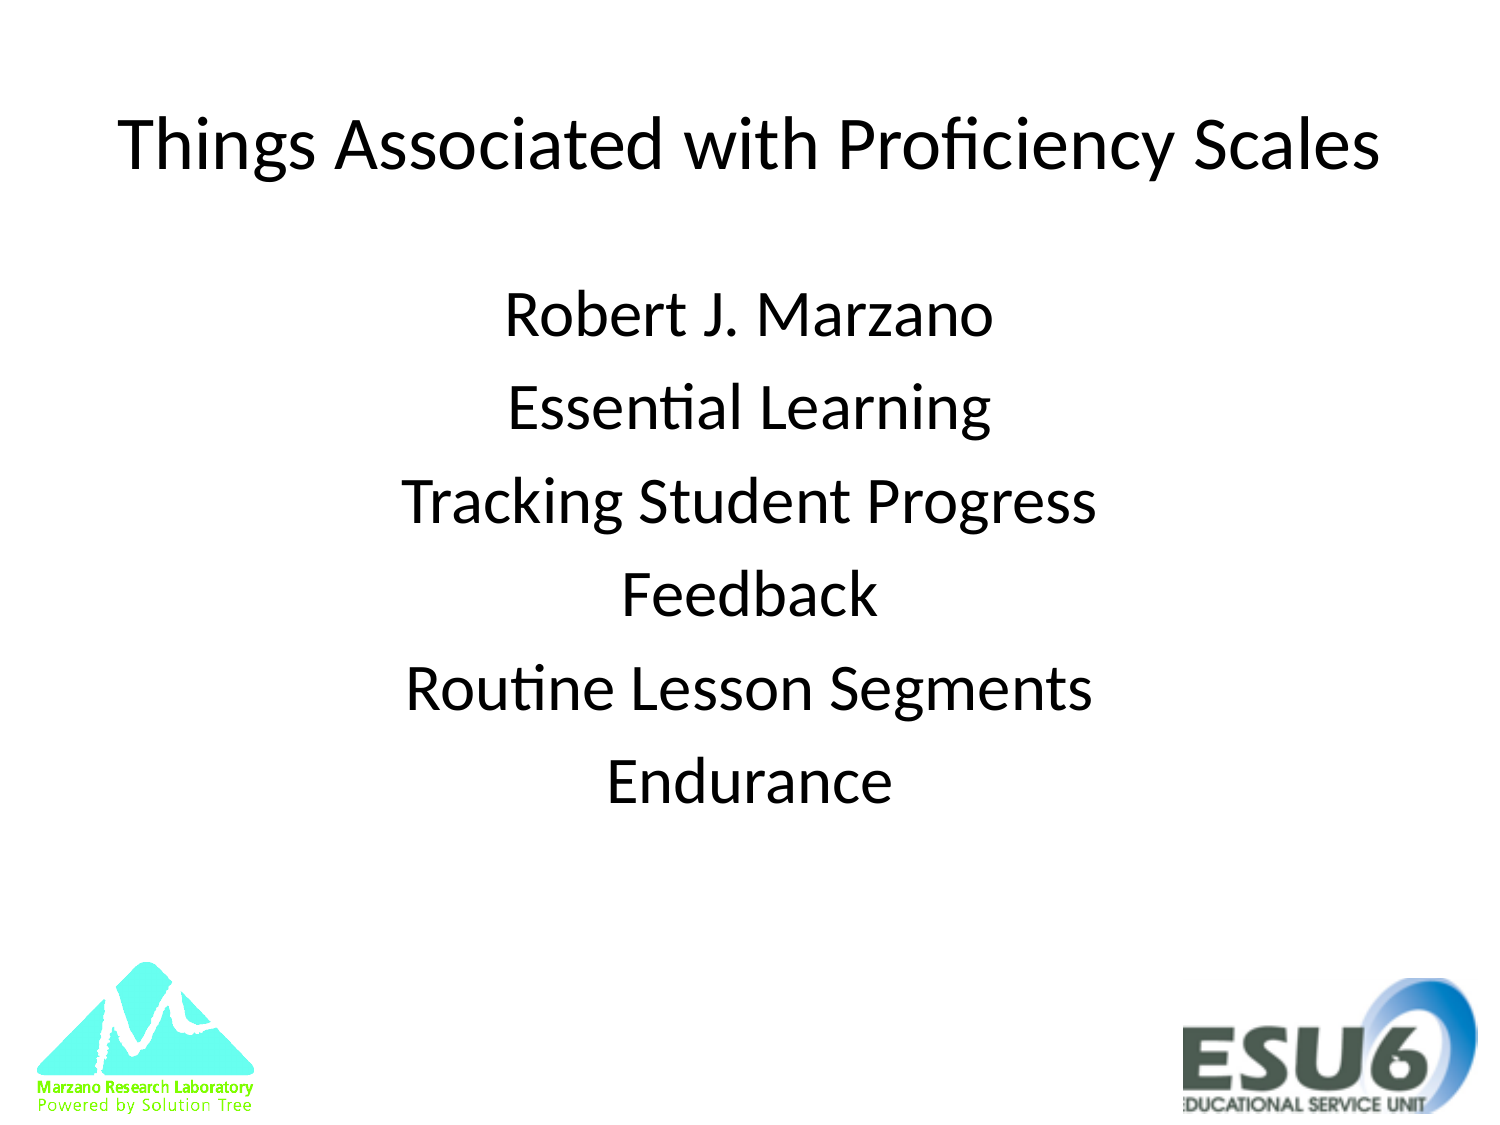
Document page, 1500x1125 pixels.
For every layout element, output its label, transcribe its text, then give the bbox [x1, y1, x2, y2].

picture [37, 962, 254, 1114]
title Things Associated with Proficiency Scales [75, 45, 1425, 233]
list Robert J. Marzano Essential Learning Tracking Student Progress Feedback Routine Lesson Segments Endurance [75, 262, 1425, 1005]
picture [1183, 978, 1478, 1114]
